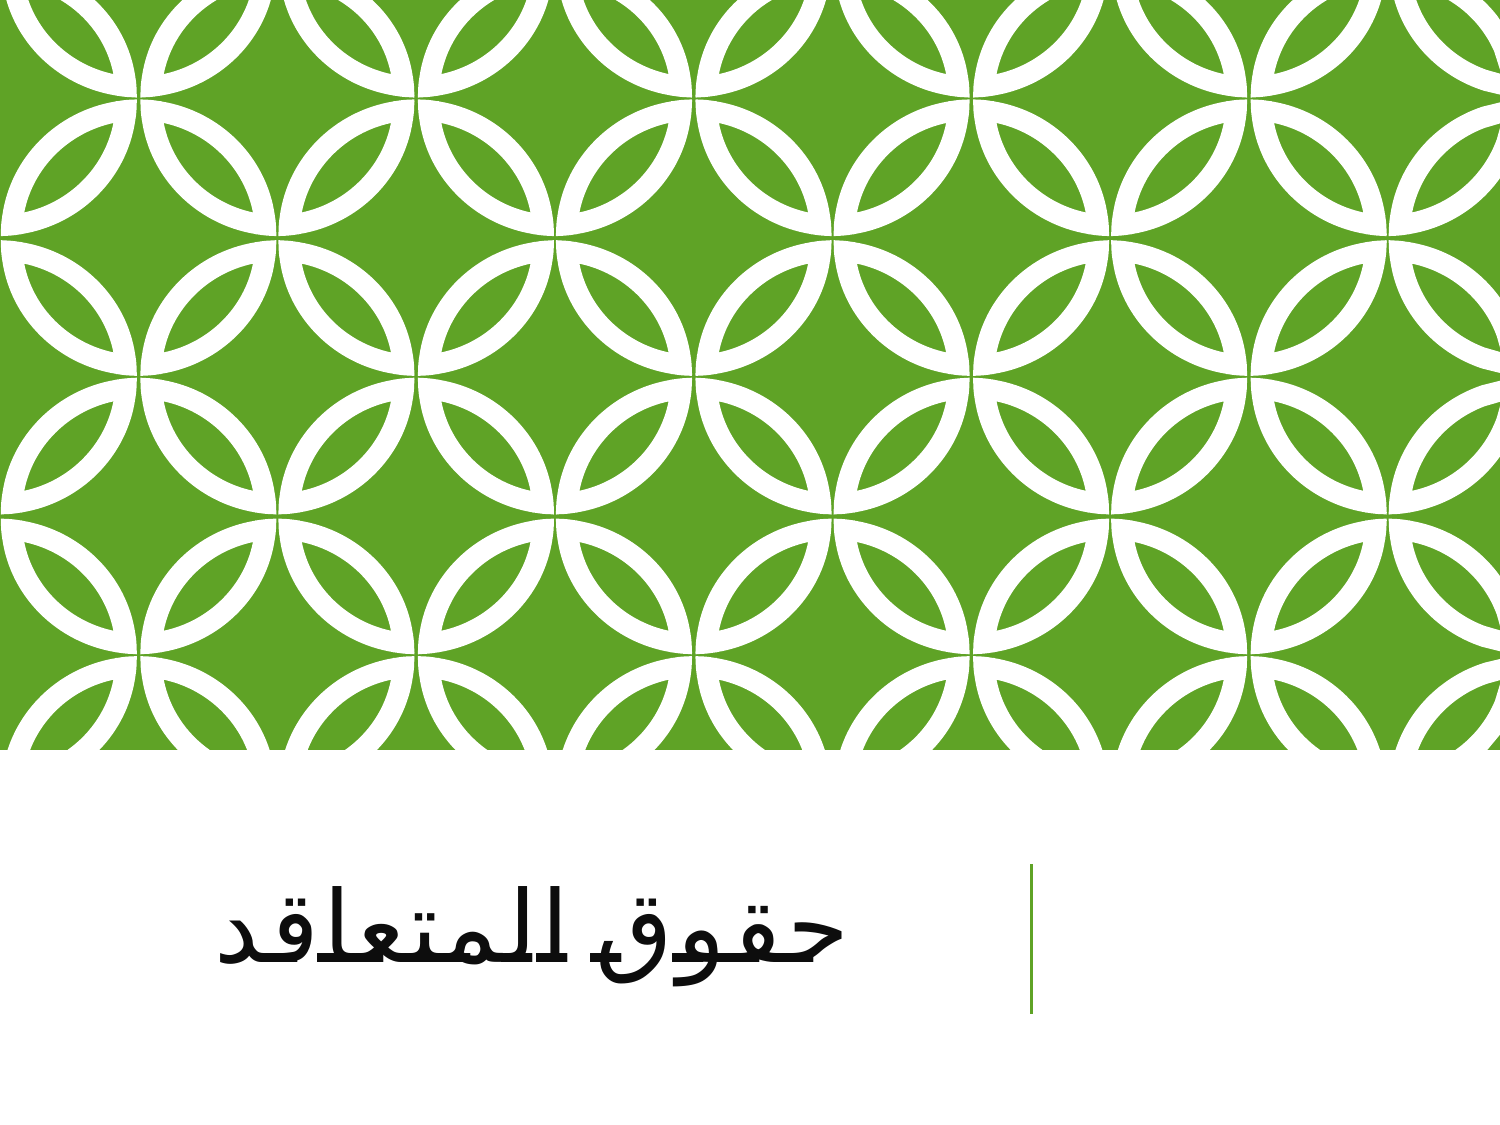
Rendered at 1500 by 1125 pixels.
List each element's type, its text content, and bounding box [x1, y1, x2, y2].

title حقوق المتعاقد [56, 813, 1013, 1054]
